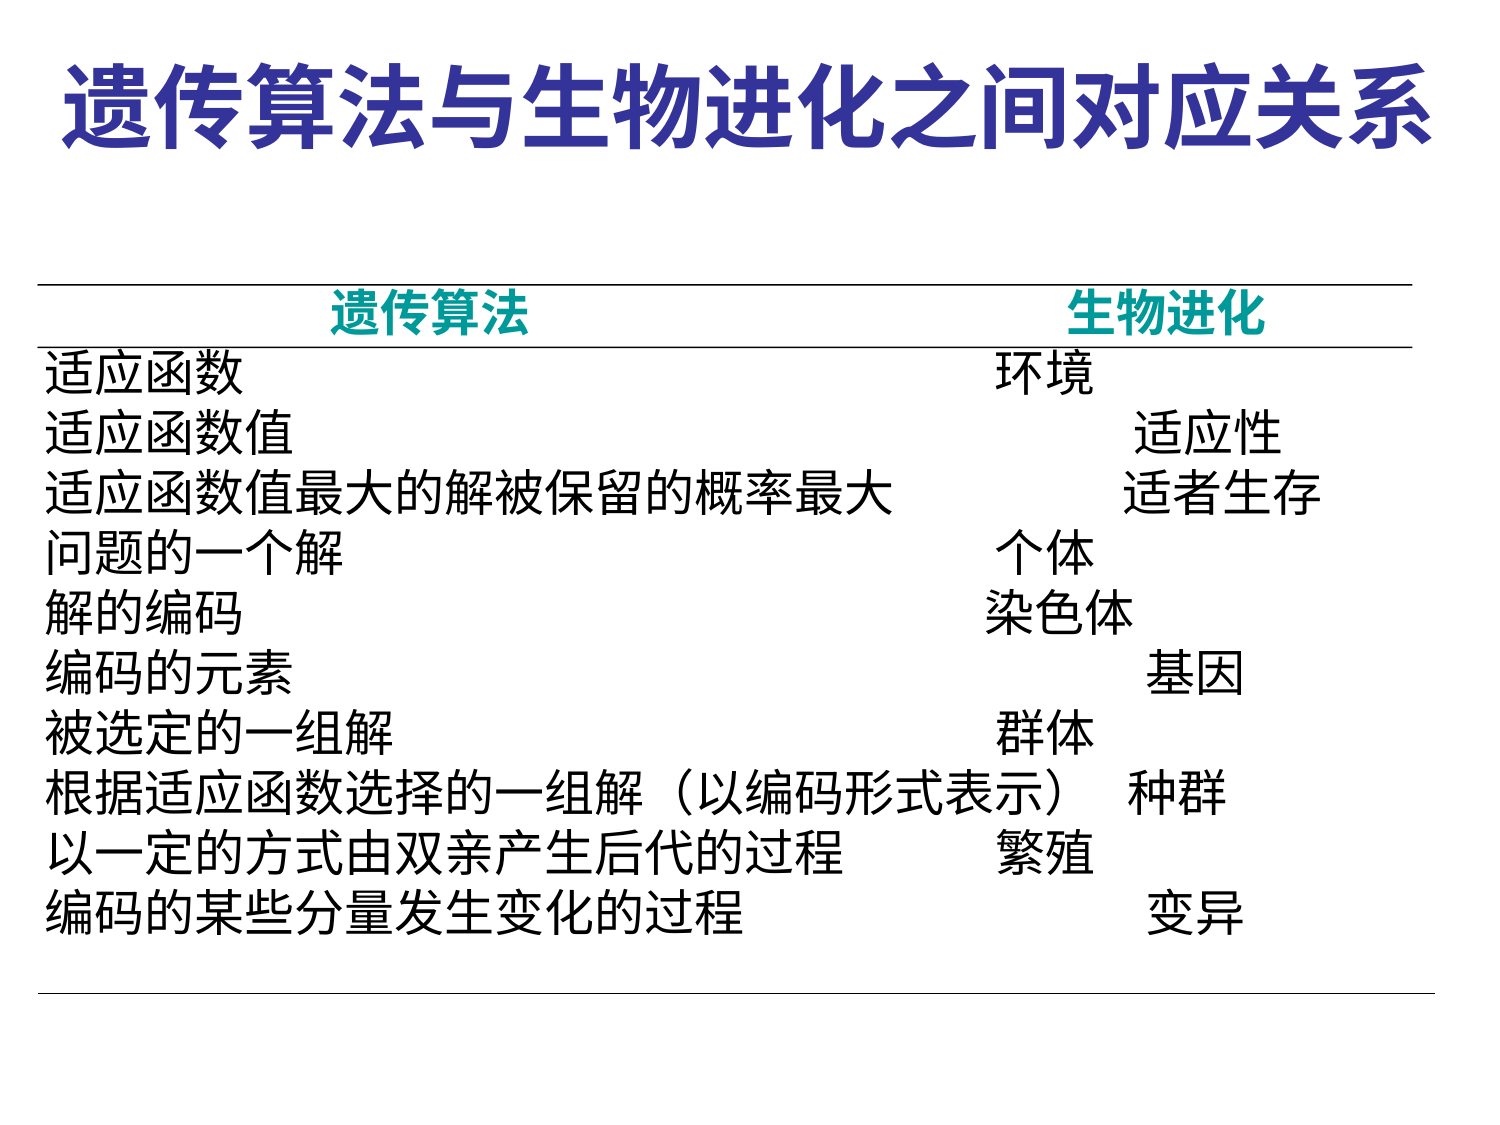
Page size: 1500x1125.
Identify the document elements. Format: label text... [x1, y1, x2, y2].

text_box 遗传算法 生物进化 适应函数 环境 适应函数值 适应性 适应函数值最大的解被保留的概率最大 适者生存 问题的一个解 个体 解的编码 染色体 编码的元素 基因 被选定的一组解 群体 根据适应函数选择的一组解（以编码形式表示） 种群 以一定的方式由双亲产生后代的过程 繁殖 编码的某些分量发生变化的过程 变异 [29, 214, 1455, 1015]
text_box 遗传算法与生物进化之间对应关系 [0, 42, 1500, 168]
